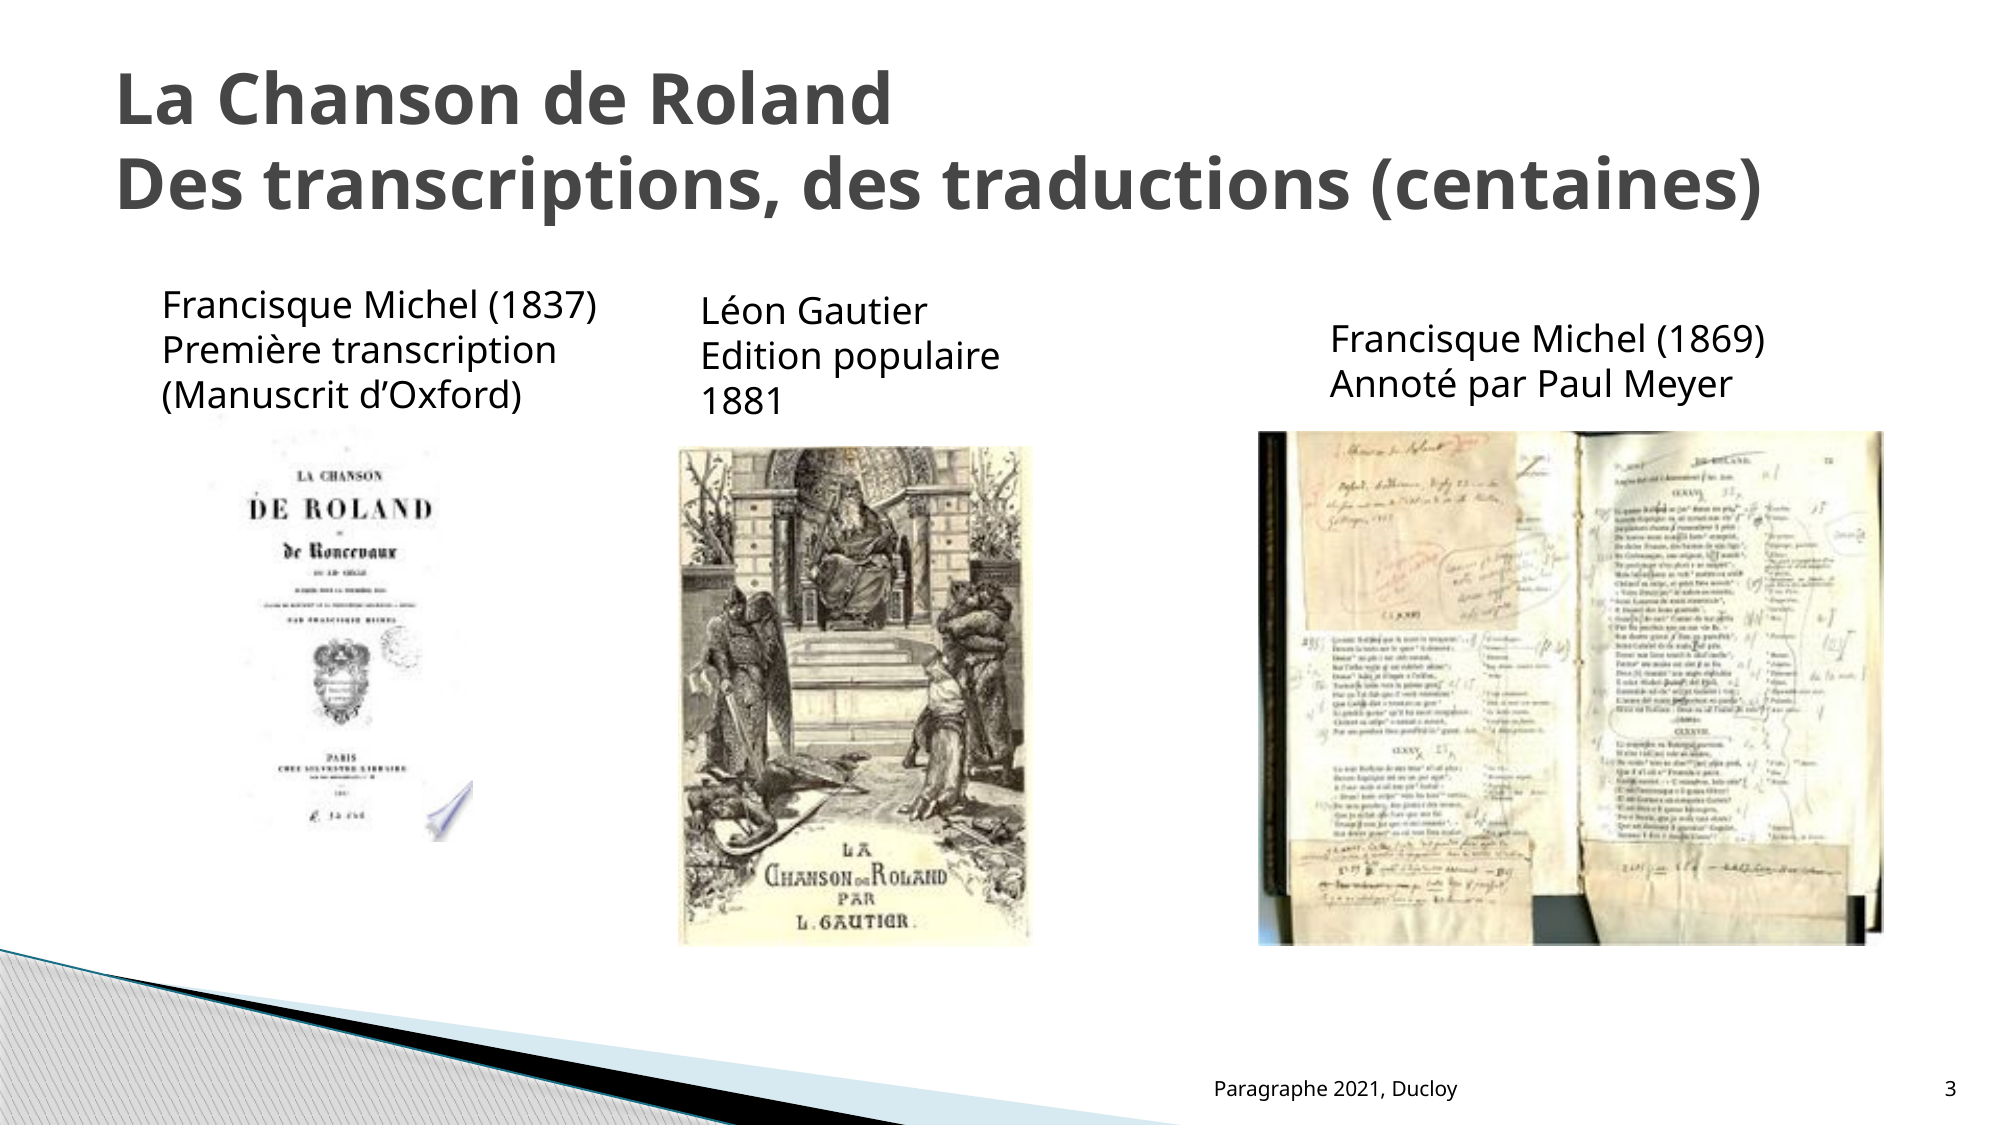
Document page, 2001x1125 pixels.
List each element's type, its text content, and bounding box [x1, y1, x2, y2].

text_box Francisque Michel (1837) Première transcription (Manuscrit d’Oxford) [146, 273, 613, 424]
slide_number 3 [1891, 1051, 1972, 1112]
picture [1258, 431, 1884, 947]
text_box Léon Gautier Edition populaire 1881 [685, 279, 1017, 430]
title La Chanson de Roland Des transcriptions, des traductions (centaines) [99, 45, 1900, 233]
text_box Francisque Michel (1869) Annoté par Paul Meyer [1315, 307, 1781, 413]
picture [205, 413, 474, 842]
picture [678, 446, 1034, 947]
footer Paragraphe 2021, Ducloy [957, 1051, 1473, 1112]
